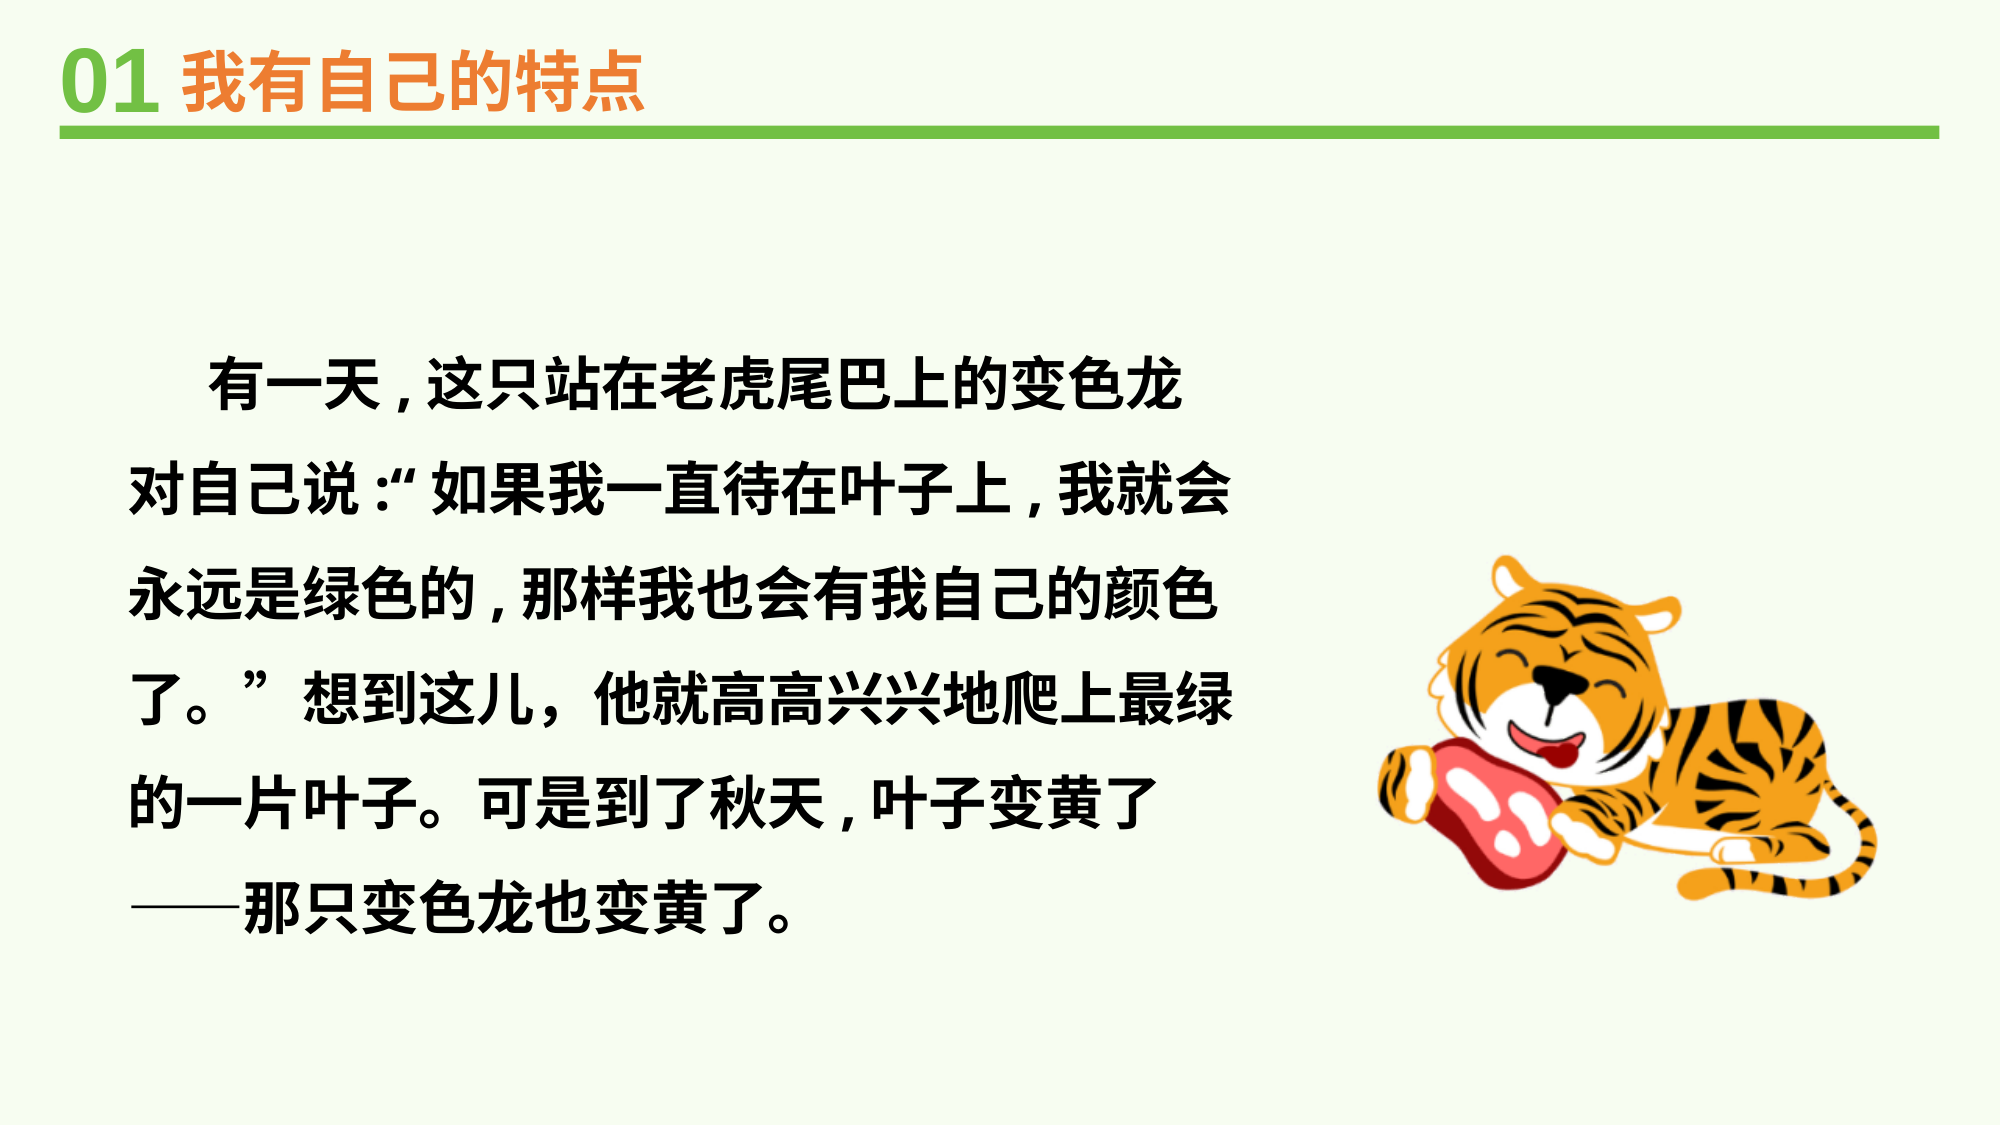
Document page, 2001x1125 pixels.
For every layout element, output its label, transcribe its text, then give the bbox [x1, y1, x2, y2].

text_box 我有自己的特点 [165, 32, 741, 125]
text_box 01 [59, 24, 161, 125]
text_box 有一天,这只站在老虎尾巴上的变色龙对自己说:“如果我一直待在叶子上,我就会永远是绿色的,那样我也会有我自己的颜色了。”想到这儿，他就高高兴兴地爬上最绿的一片叶子。可是到了秋天,叶子变黄了——那只变色龙也变黄了。 [112, 304, 1251, 949]
picture [1354, 514, 1925, 929]
text_box [59, 125, 1940, 140]
